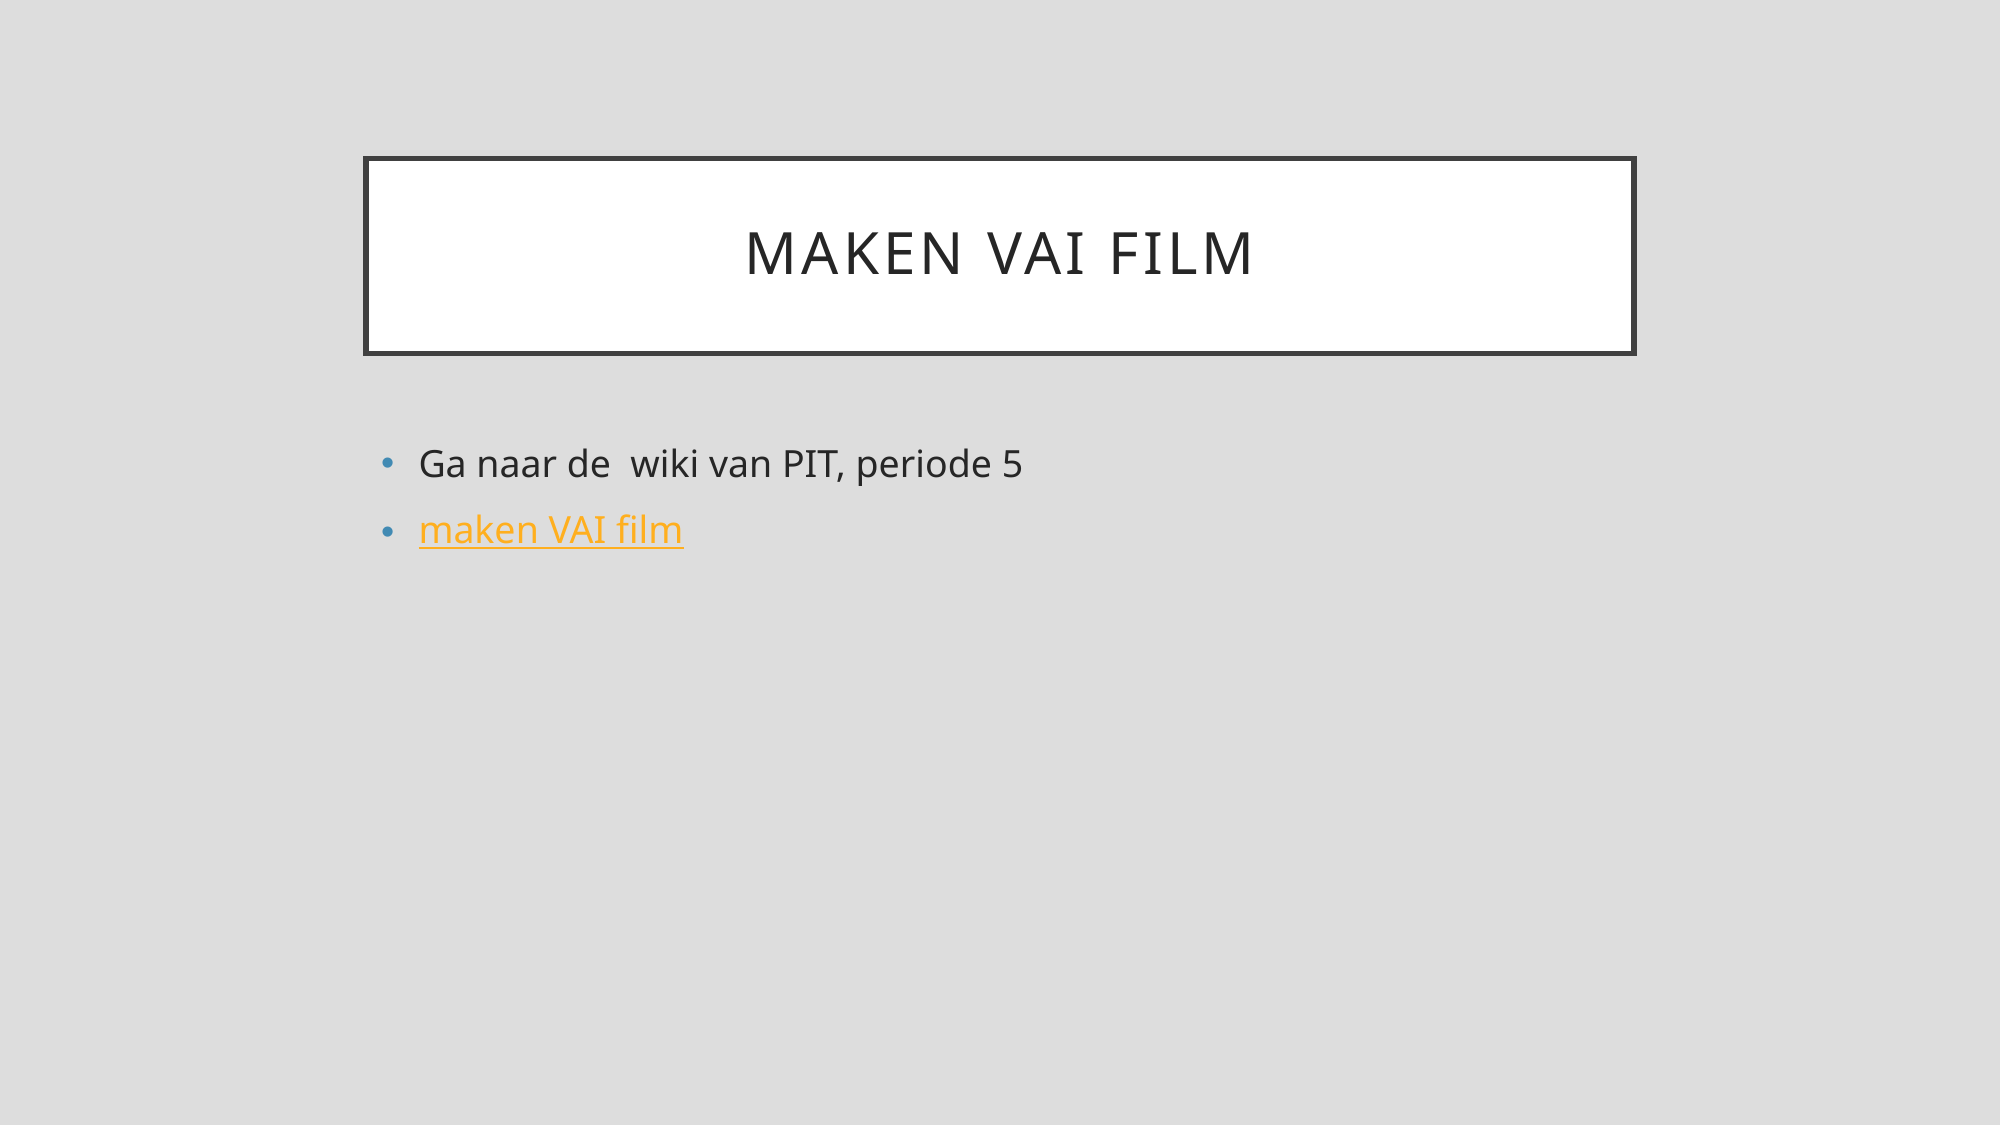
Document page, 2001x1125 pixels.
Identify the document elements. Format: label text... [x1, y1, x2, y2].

title Maken VAI film [363, 156, 1637, 356]
list Ga naar de wiki van PIT, periode 5 maken VAI film [366, 432, 1634, 942]
